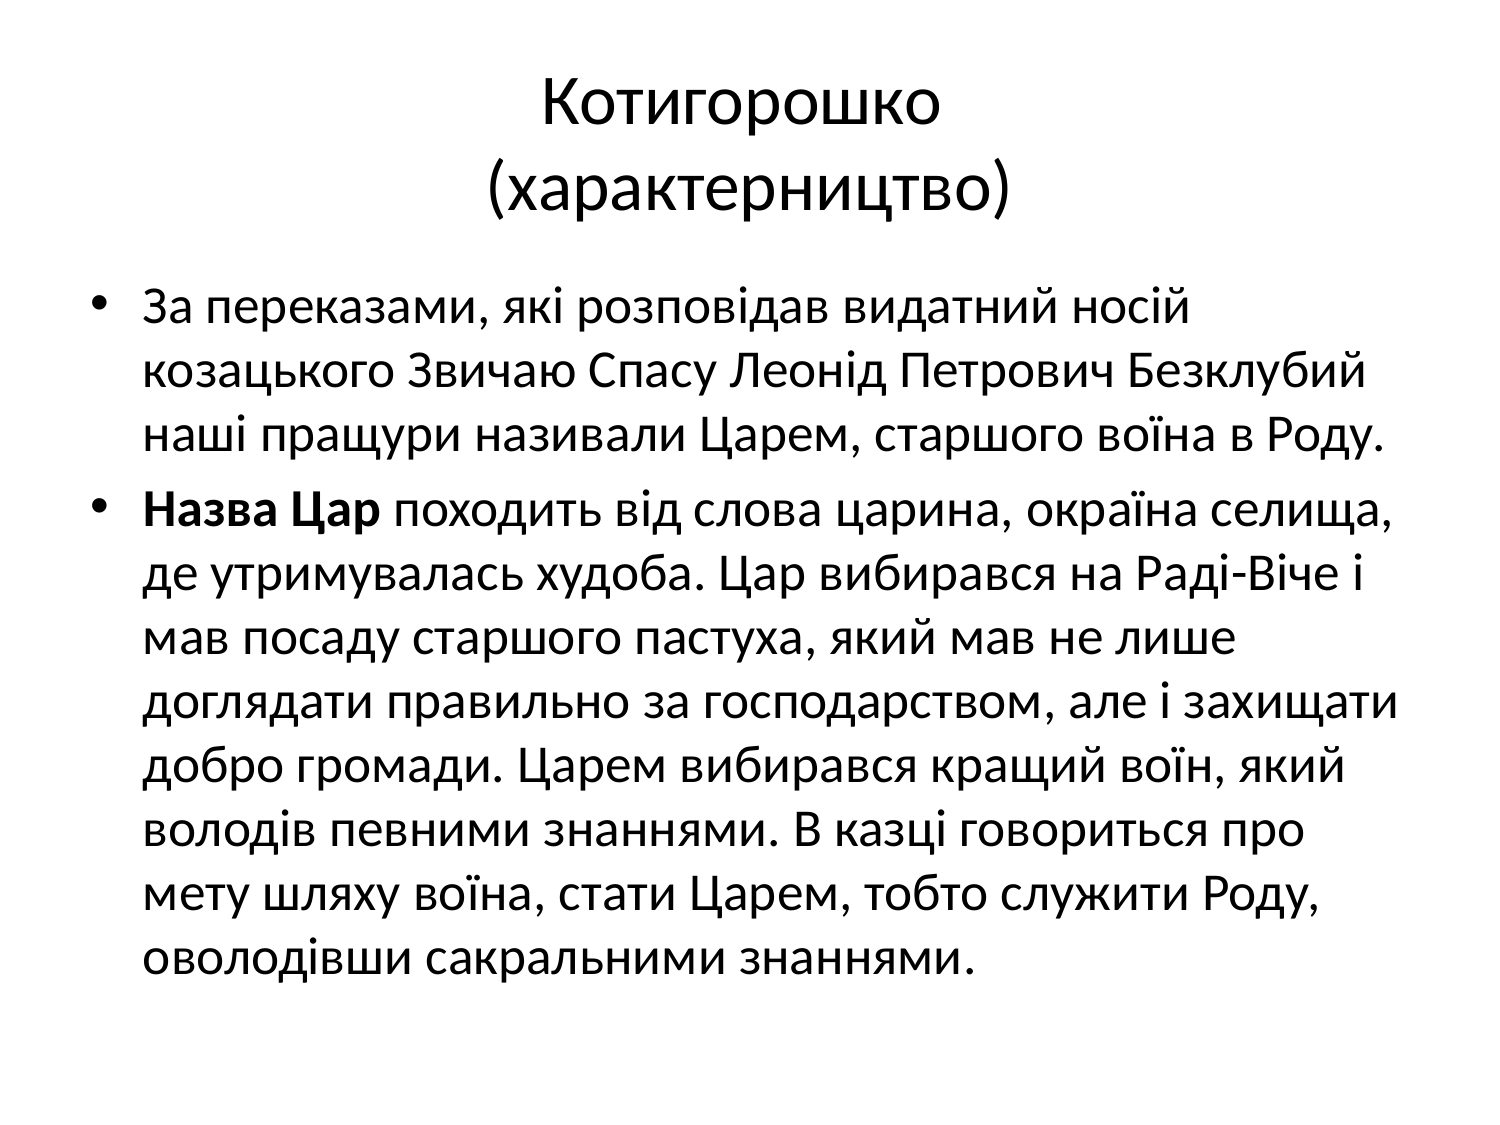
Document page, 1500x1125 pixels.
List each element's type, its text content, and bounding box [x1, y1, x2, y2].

title Котигорошко (характерництво) [75, 45, 1425, 233]
list За переказами, які розповідав видатний носій козацького Звичаю Спасу Леонід Петрович Безклубий наші пращури називали Царем, старшого воїна в Роду. Назва Цар походить від слова царина, окраїна селища, де утримувалась худоба. Цар вибирався на Раді-Віче і мав посаду старшого пастуха, який мав не лише доглядати правильно за господарством, але і захищати добро громади. Царем вибирався кращий воїн, який володів певними знаннями. В казці говориться про мету шляху воїна, стати Царем, тобто служити Роду, оволодівши сакральними знаннями. [75, 262, 1425, 1005]
